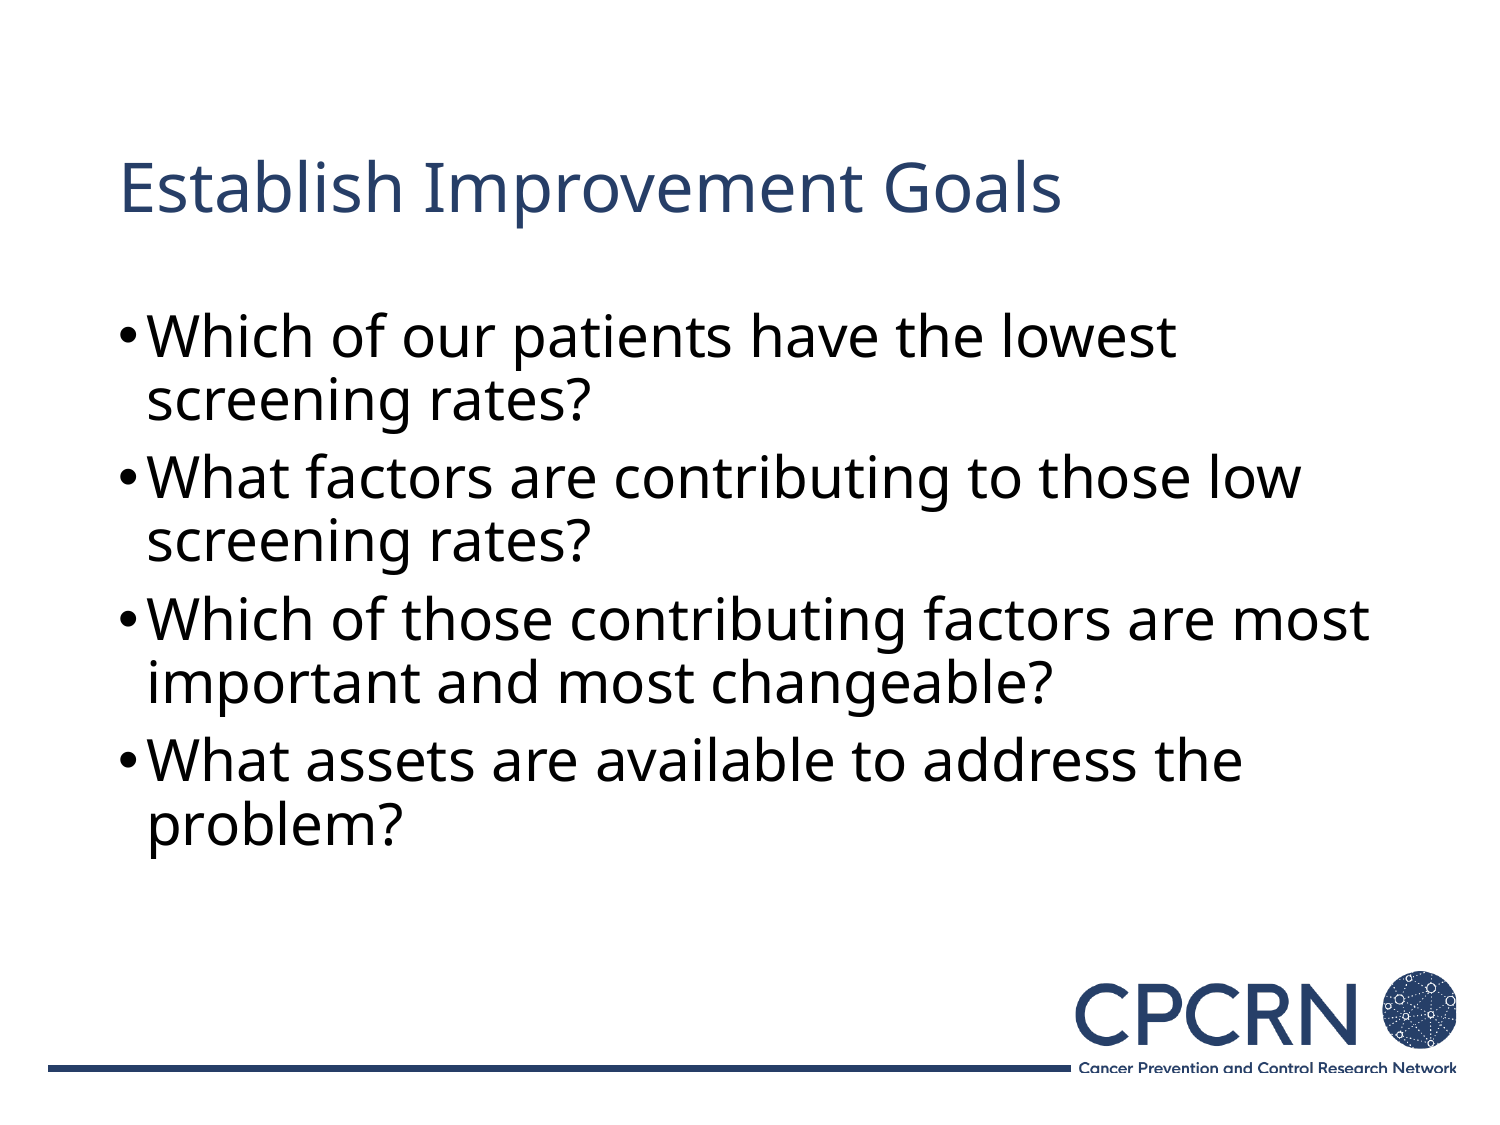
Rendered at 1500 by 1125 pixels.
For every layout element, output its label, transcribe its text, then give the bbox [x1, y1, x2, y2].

title Establish Improvement Goals [103, 103, 1397, 278]
list Which of our patients have the lowest screening rates? What factors are contributing to those low screening rates? Which of those contributing factors are most important and most changeable? What assets are available to address the problem? [103, 299, 1397, 929]
